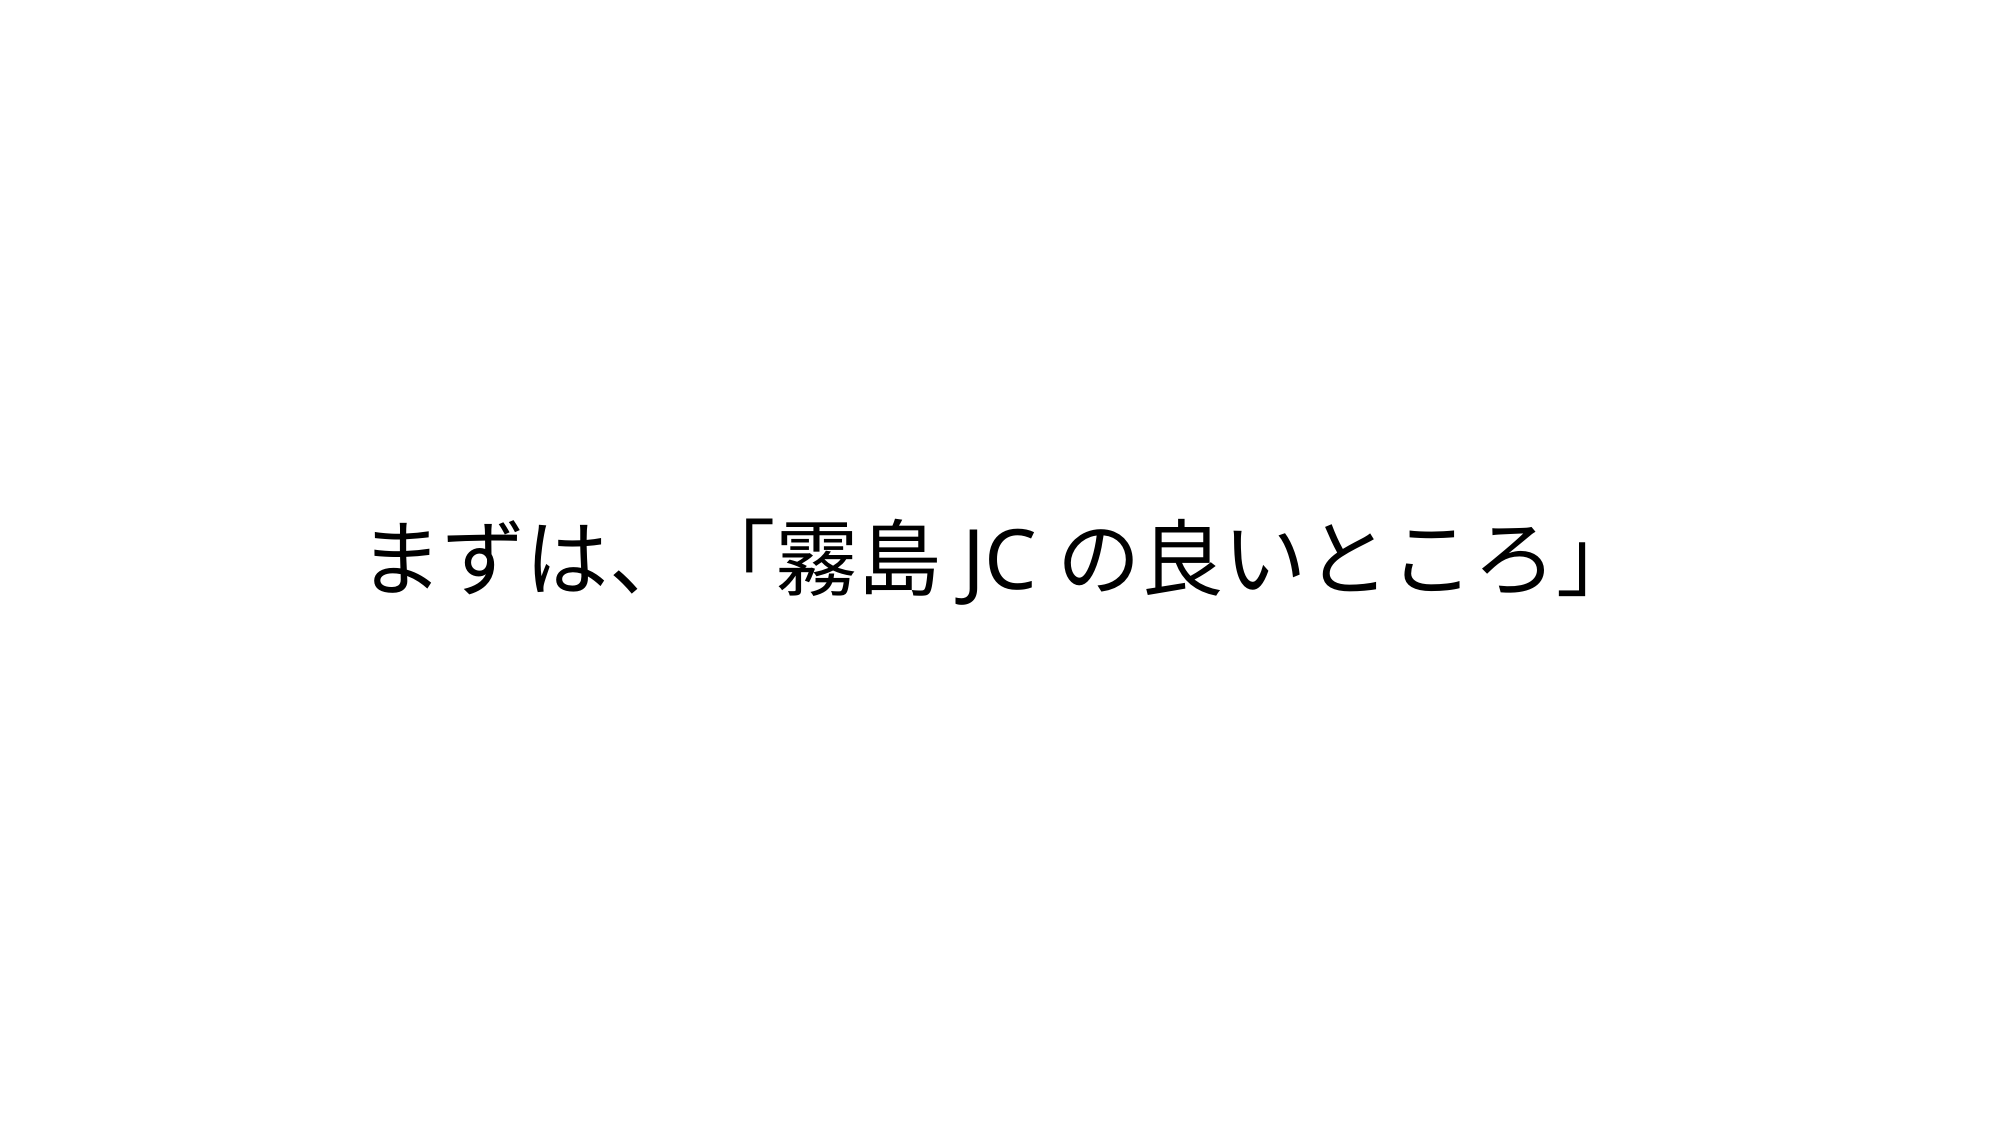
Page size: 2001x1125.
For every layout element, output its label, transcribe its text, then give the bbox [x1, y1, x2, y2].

title まずは、「霧島JCの良いところ」 [137, 489, 1863, 636]
